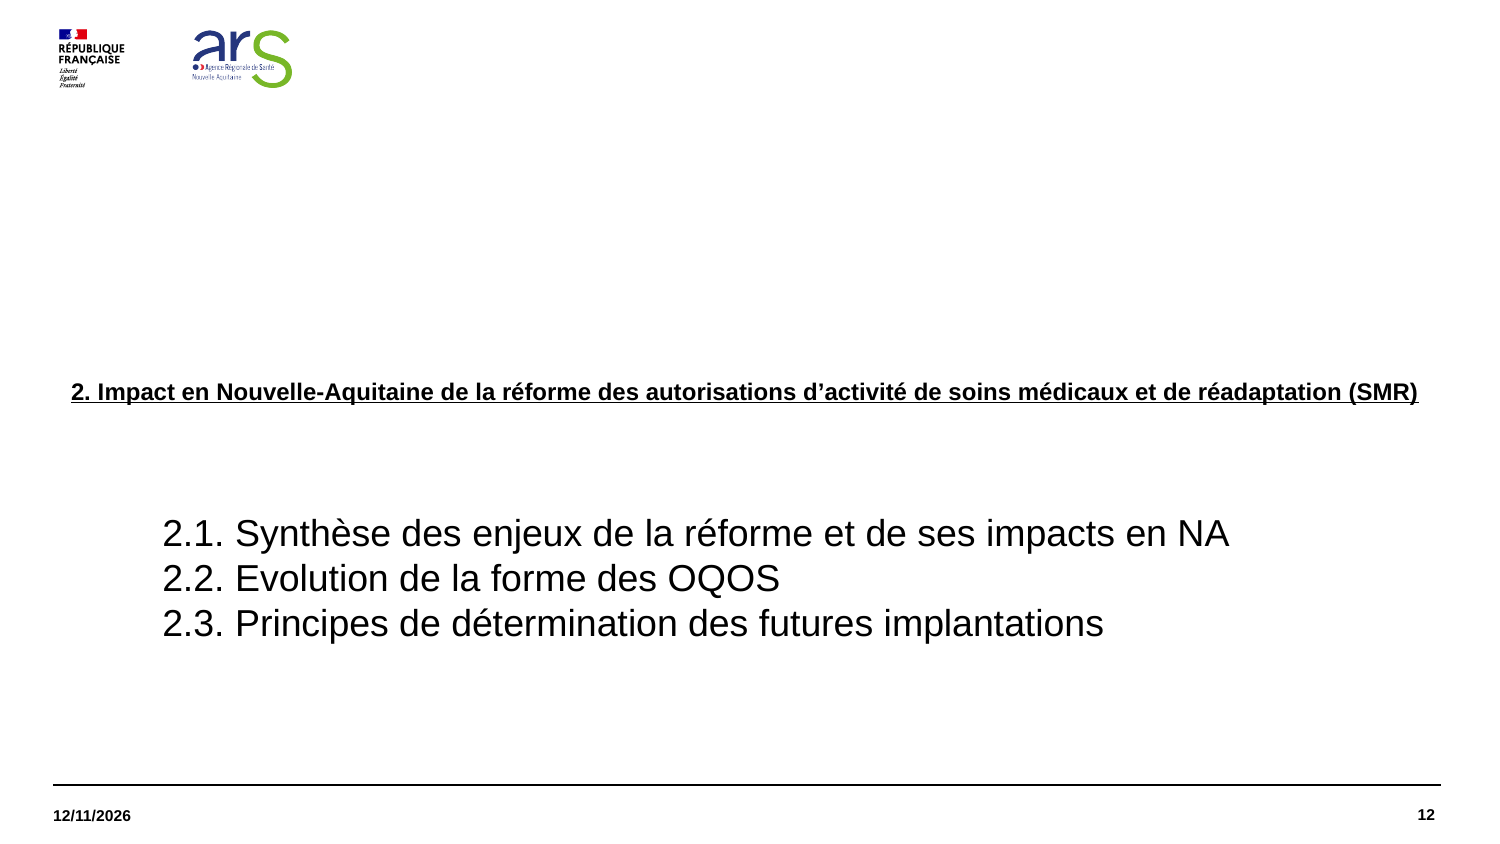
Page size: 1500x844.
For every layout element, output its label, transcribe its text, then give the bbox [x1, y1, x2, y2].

slide_number 12 [1213, 784, 1436, 844]
picture [192, 30, 292, 88]
title 2. Impact en Nouvelle-Aquitaine de la réforme des autorisations d’activité de soins médicaux et de réadaptation (SMR) [53, 362, 1436, 452]
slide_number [53, 787, 252, 844]
picture [47, 17, 136, 107]
text_box 2.1. Synthèse des enjeux de la réforme et de ses impacts en NA 2.2. Evolution de la forme des OQOS 2.3. Principes de détermination des futures implantations [147, 451, 1258, 702]
